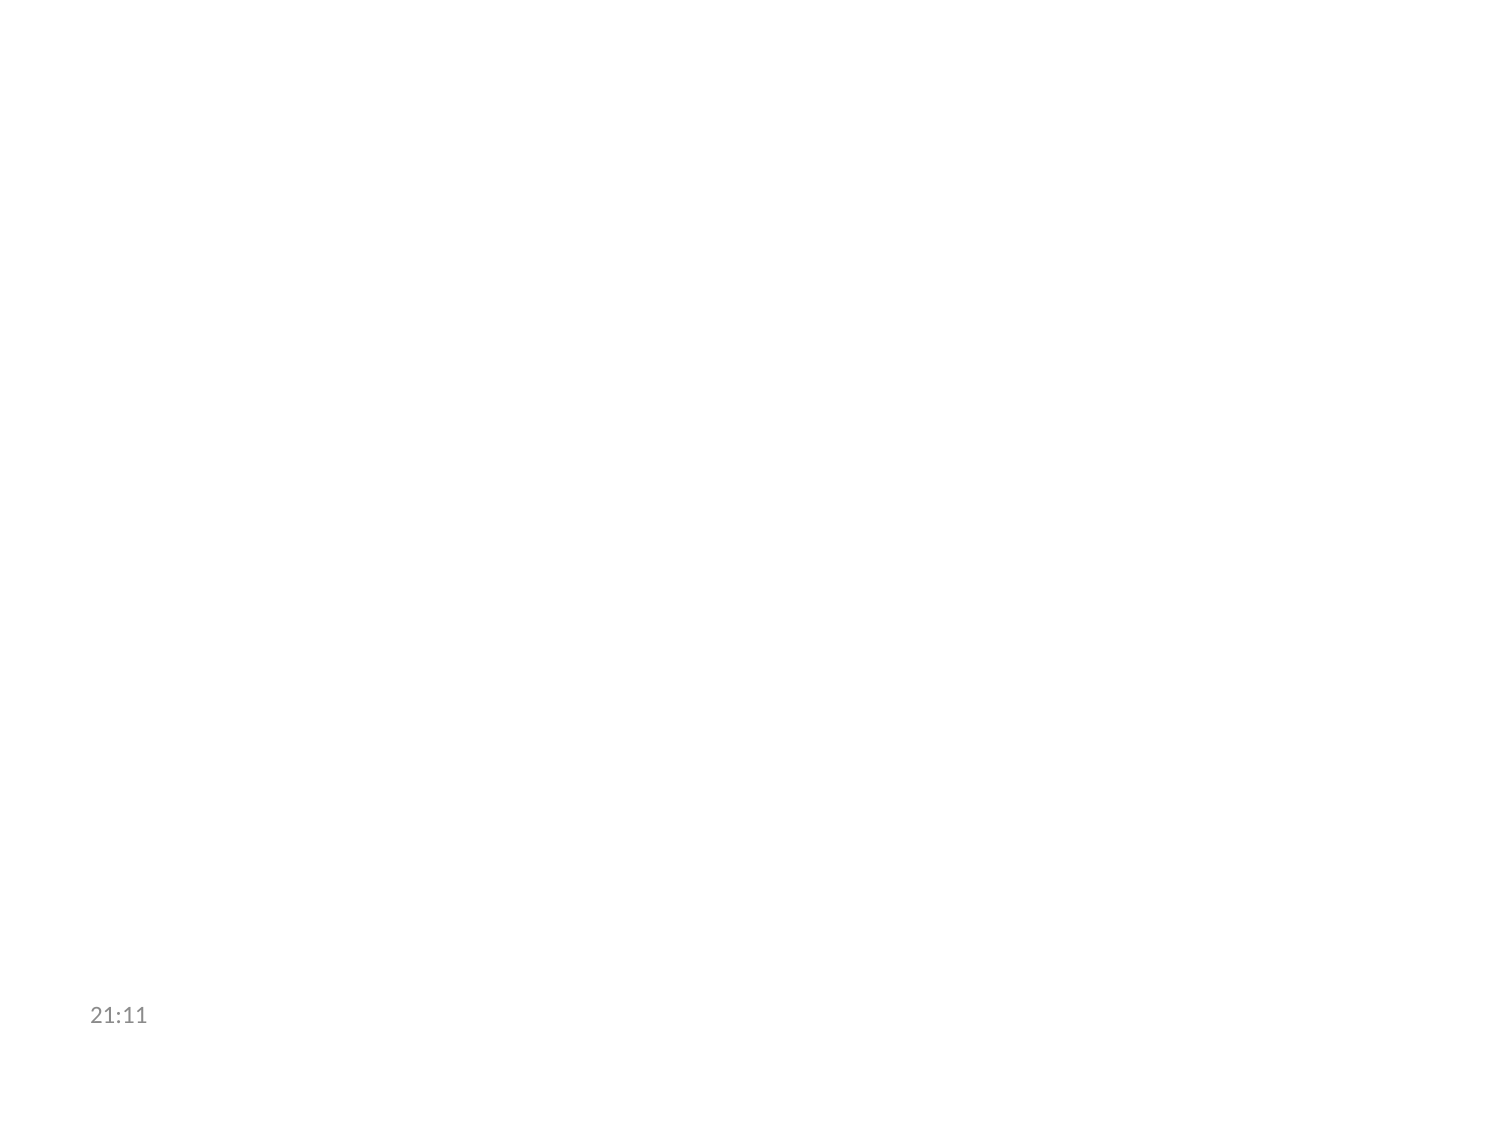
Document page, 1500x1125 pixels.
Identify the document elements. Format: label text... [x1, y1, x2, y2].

text_box 15:35 [75, 983, 425, 1044]
